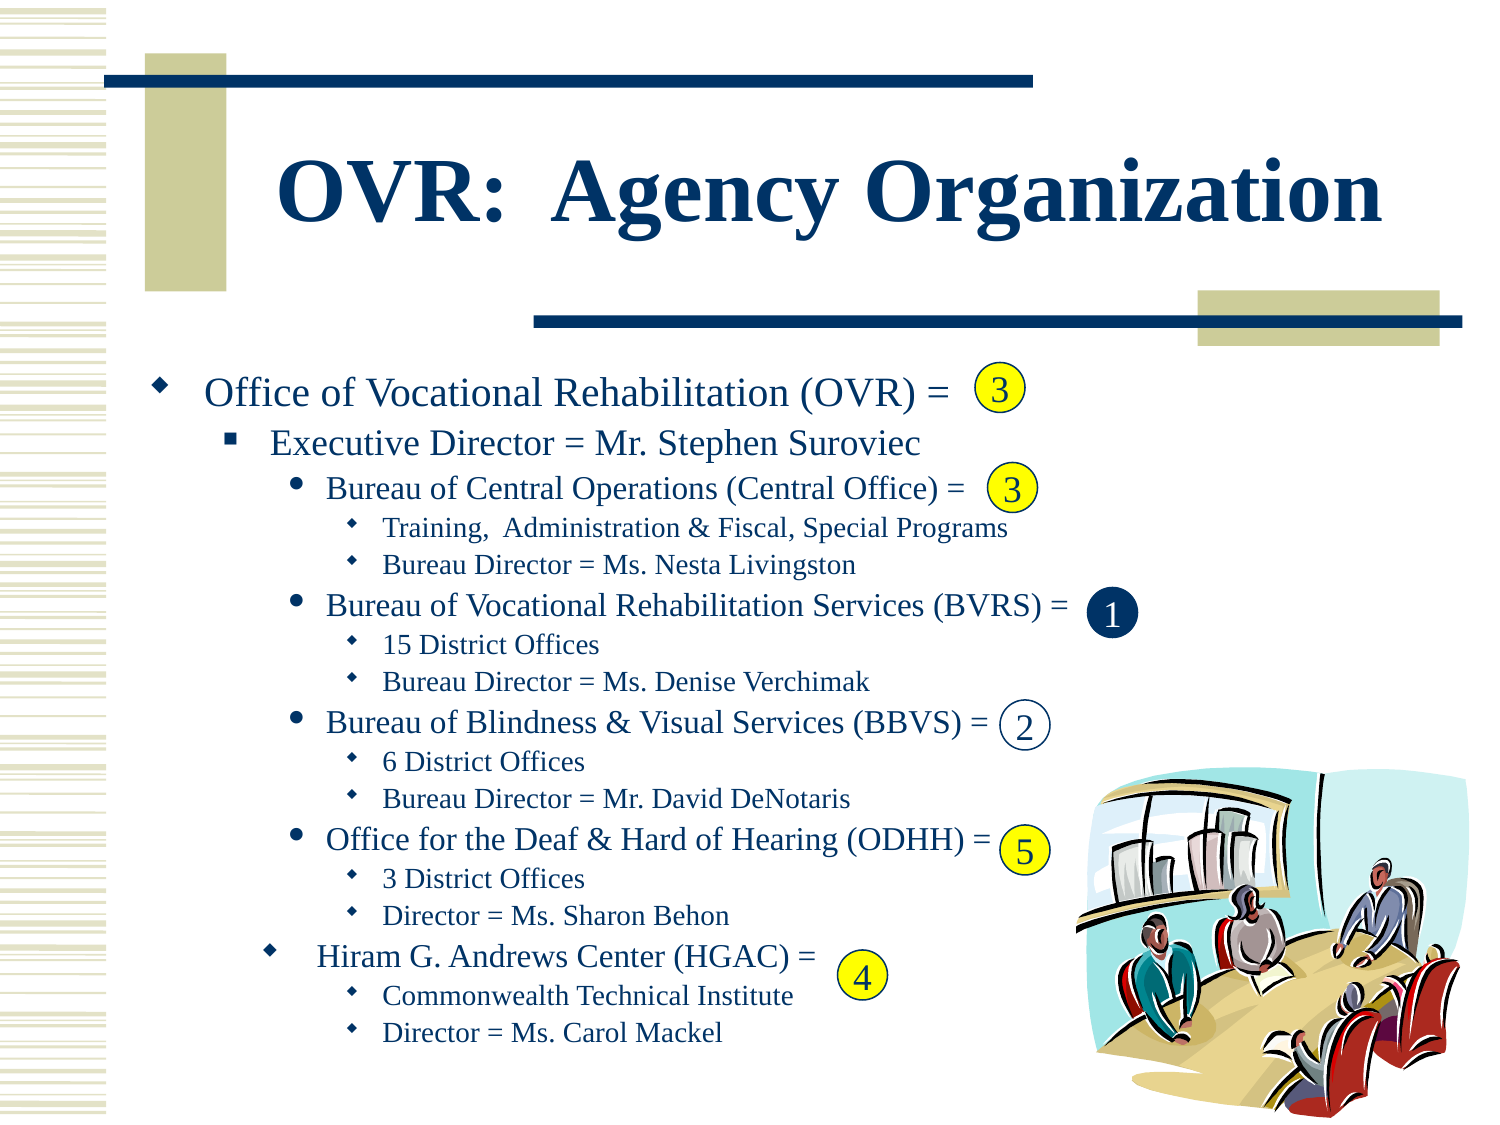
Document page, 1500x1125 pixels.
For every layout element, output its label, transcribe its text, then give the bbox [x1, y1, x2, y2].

text_box 3 [987, 462, 1038, 513]
text_box 1 [1087, 587, 1138, 638]
text_box 4 [837, 949, 888, 1000]
picture [1074, 760, 1476, 1125]
text_box 2 [999, 699, 1051, 750]
text_box 5 [999, 824, 1051, 875]
list Office of Vocational Rehabilitation (OVR) = Executive Director = Mr. Stephen Suroviec Bureau of Central Operations (Central Office) = Training, Administration & Fiscal, Special Programs Bureau Director = Ms. Nesta Livingston Bureau of Vocational Rehabilitation Services (BVRS) = 15 District Offices Bureau Director = Ms. Denise Verchimak Bureau of Blindness & Visual Services (BBVS) = 6 District Offices Bureau Director = Mr. David DeNotaris Office for the Deaf & Hard of Hearing (ODHH) = 3 District Offices Director = Ms. Sharon Behon Hiram G. Andrews Center (HGAC) = Commonwealth Technical Institute Director = Ms. Carol Mackel [132, 363, 1439, 1001]
title OVR: Agency Organization [224, 99, 1436, 288]
text_box 3 [975, 362, 1026, 413]
